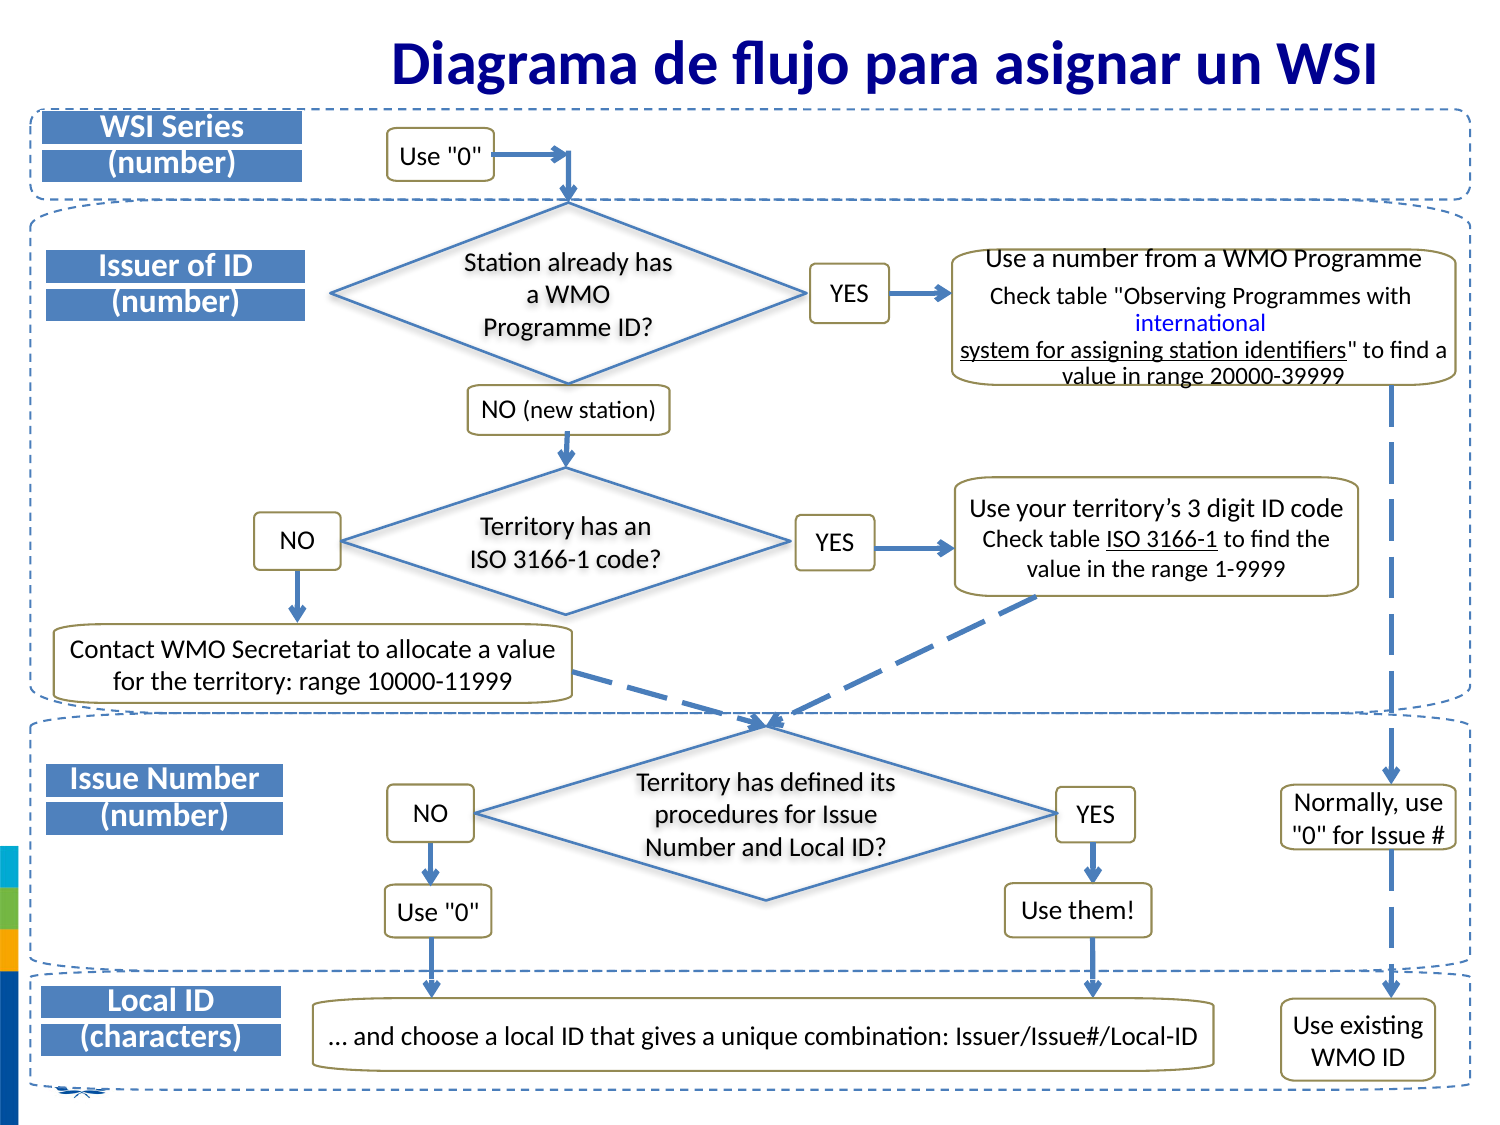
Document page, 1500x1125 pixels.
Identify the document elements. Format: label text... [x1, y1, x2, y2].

text_box [1394, 714, 1471, 970]
table_cell (characters) [41, 1024, 281, 1056]
text_box NO [251, 510, 343, 572]
table_header WSI Series [42, 111, 302, 144]
text_box [30, 971, 1471, 1090]
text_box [571, 671, 767, 727]
text_box [300, 300, 1389, 713]
text_box [30, 200, 566, 713]
table_header Issuer of ID [46, 250, 305, 283]
text_box [28, 107, 1473, 202]
text_box Use your territory’s 3 digit ID code Check table ISO 3166-1 to find the value in the range 1-9999 [952, 475, 1361, 599]
picture [0, 845, 327, 1125]
text_box Use a number from a WMO Programme Check table "Observing Programmes with international system for assigning station identifiers" to find a value in range 20000-39999 [950, 247, 1458, 387]
table_cell (number) [42, 150, 302, 182]
text_box Use "0" [385, 125, 496, 183]
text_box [765, 596, 1037, 727]
text_box [575, 200, 1471, 710]
text_box YES [793, 512, 877, 573]
text_box [30, 713, 1389, 971]
text_box YES [808, 261, 892, 326]
table_cell (number) [46, 289, 305, 321]
title Diagrama de flujo para asignar un WSI [299, 13, 1473, 105]
text_box Station already has a WMO Programme ID? [329, 203, 808, 385]
text_box Territory has an ISO 3166-1 code? [340, 468, 792, 616]
text_box Contact WMO Secretariat to allocate a value for the territory: range 10000-11999 [51, 622, 575, 705]
text_box … and choose a local ID that gives a unique combination: Issuer/Issue#/Local-ID [310, 996, 1216, 1074]
text_box NO (new station) [465, 383, 672, 438]
table_header Local ID [41, 986, 281, 1018]
text_box Normally, use "0" for Issue # [1279, 782, 1458, 852]
text_box Use existing WMO ID [1279, 996, 1438, 1083]
